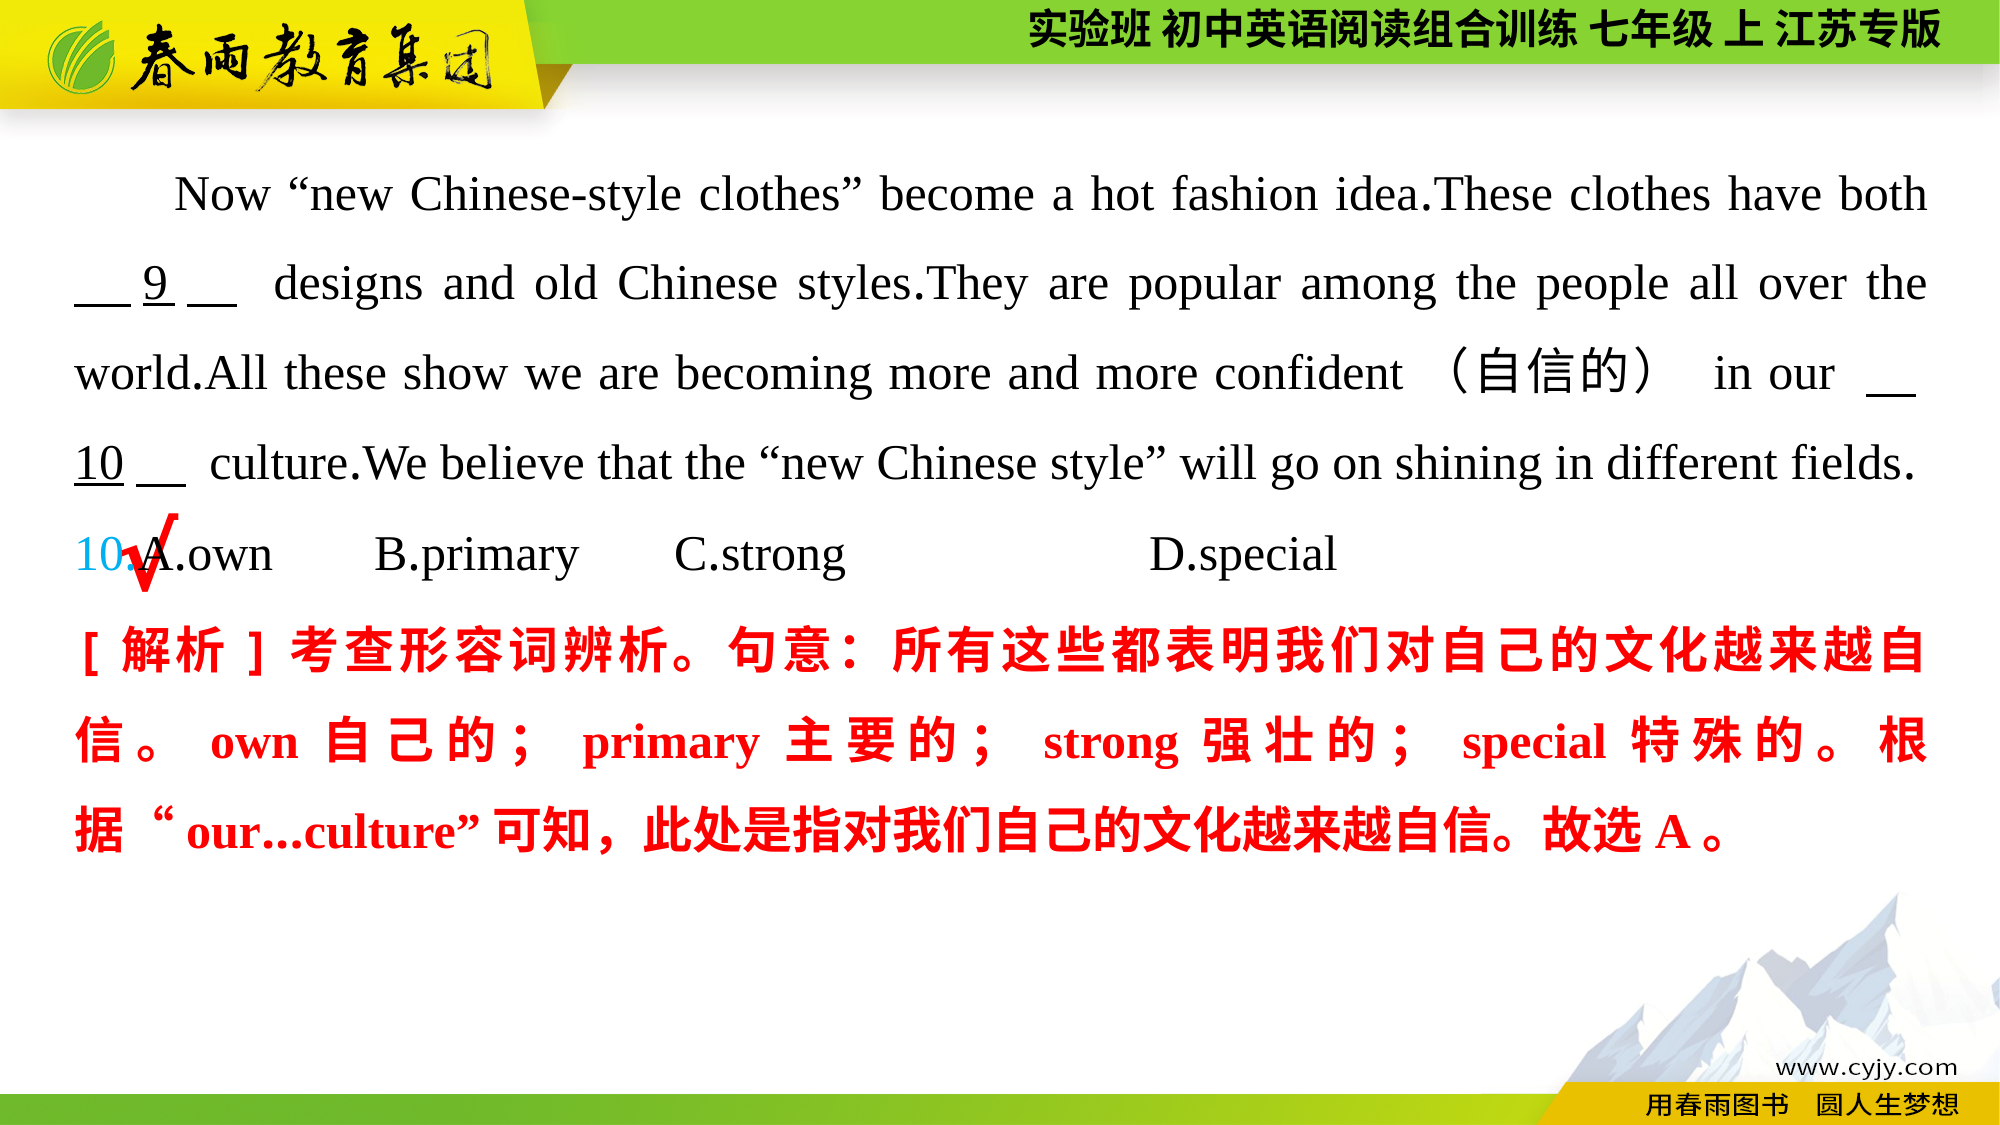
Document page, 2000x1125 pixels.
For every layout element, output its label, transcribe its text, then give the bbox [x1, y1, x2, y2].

picture [0, 0, 2000, 1125]
text_box [解析]考查形容词辨析。句意：所有这些都表明我们对自己的文化越来越自信。own自己的；primary主要的；strong强壮的；special特殊的。根据“our...culture”可知，此处是指对我们自己的文化越来越自信。故选A。 [59, 581, 1944, 867]
list Now “new Chinese-style clothes” become a hot fashion idea.These clothes have both 9 designs and old Chinese styles.They are popular among the people all over the world.All these show we are becoming more and more confident（自信的） in our 10 culture.We believe that the “new Chinese style” will go on shining in different fields. 10.A.own B.primary C.strong D.special [59, 122, 1944, 581]
